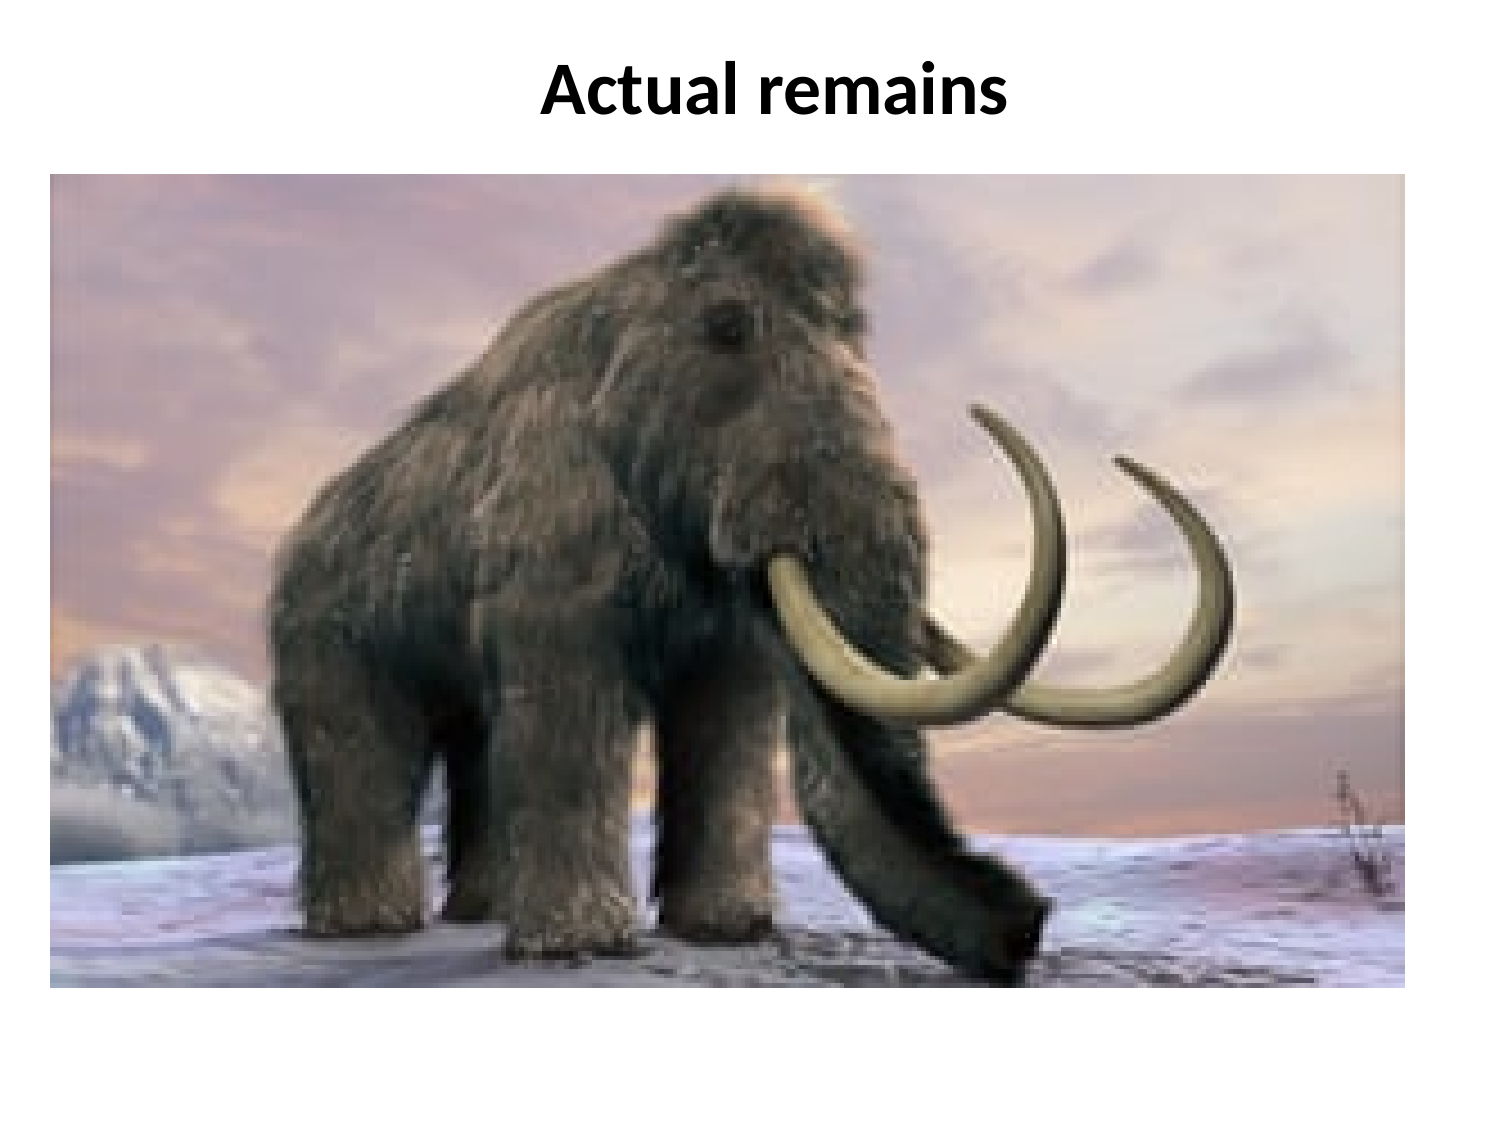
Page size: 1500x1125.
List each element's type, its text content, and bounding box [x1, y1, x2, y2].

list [49, 174, 1405, 988]
title Actual remains [99, 0, 1450, 138]
